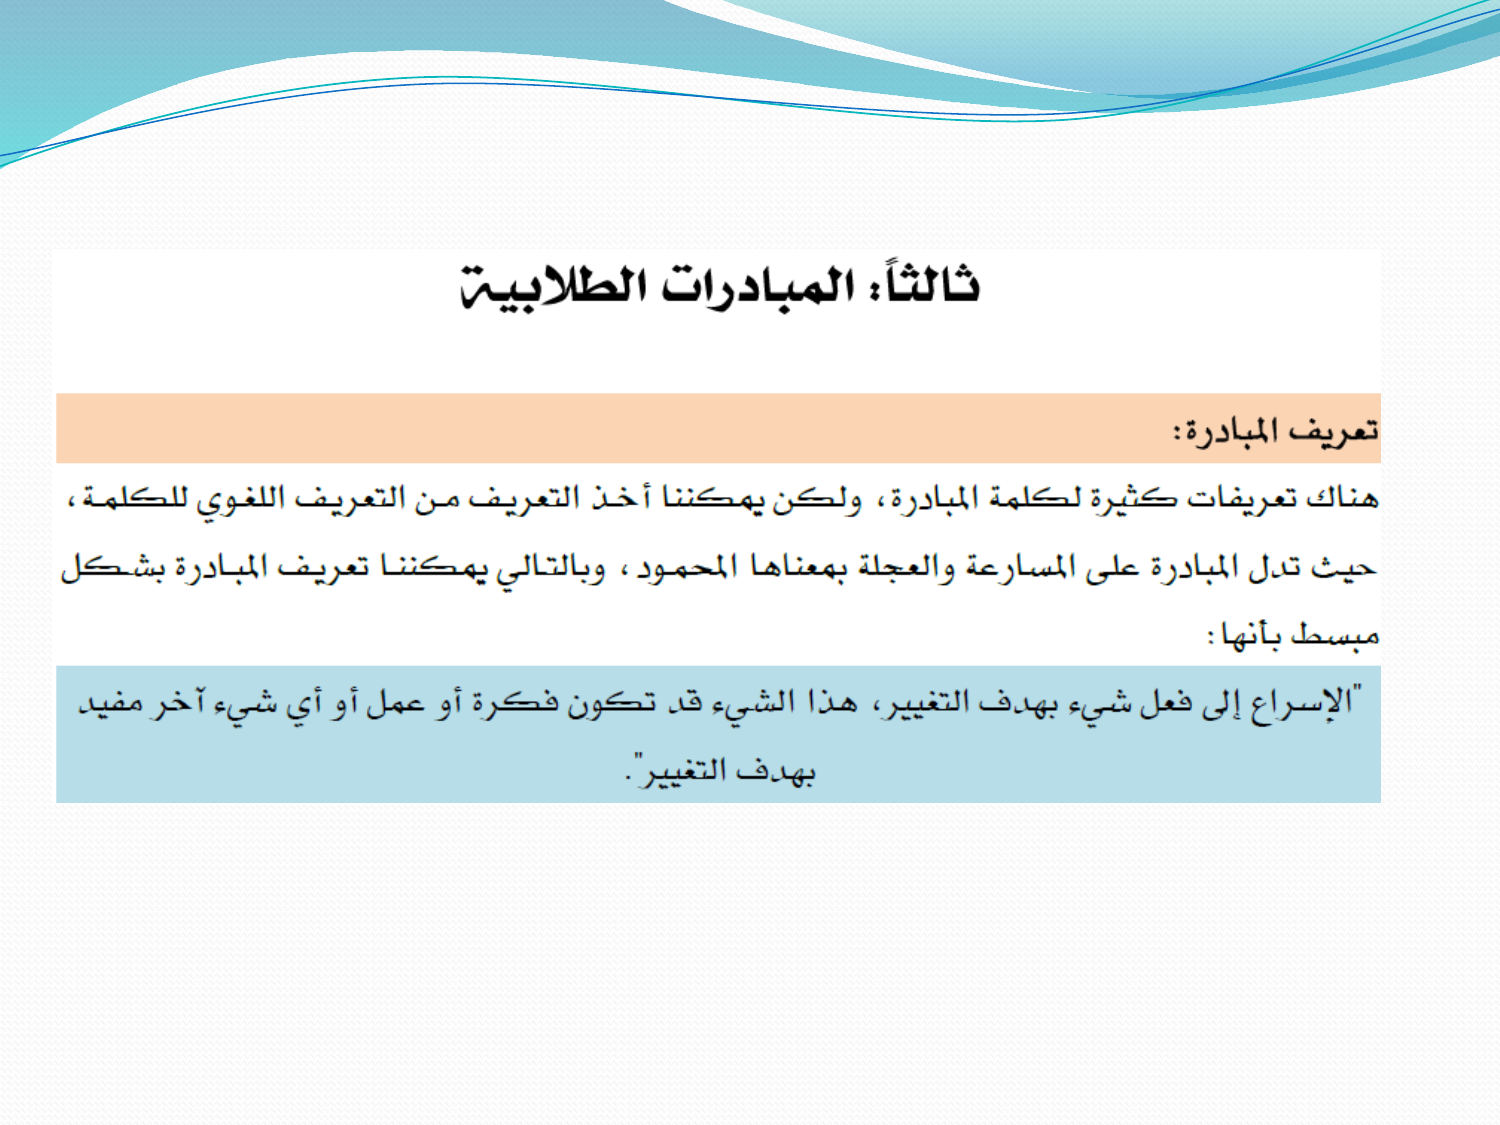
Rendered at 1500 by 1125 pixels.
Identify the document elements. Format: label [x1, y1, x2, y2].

picture [51, 249, 1381, 804]
